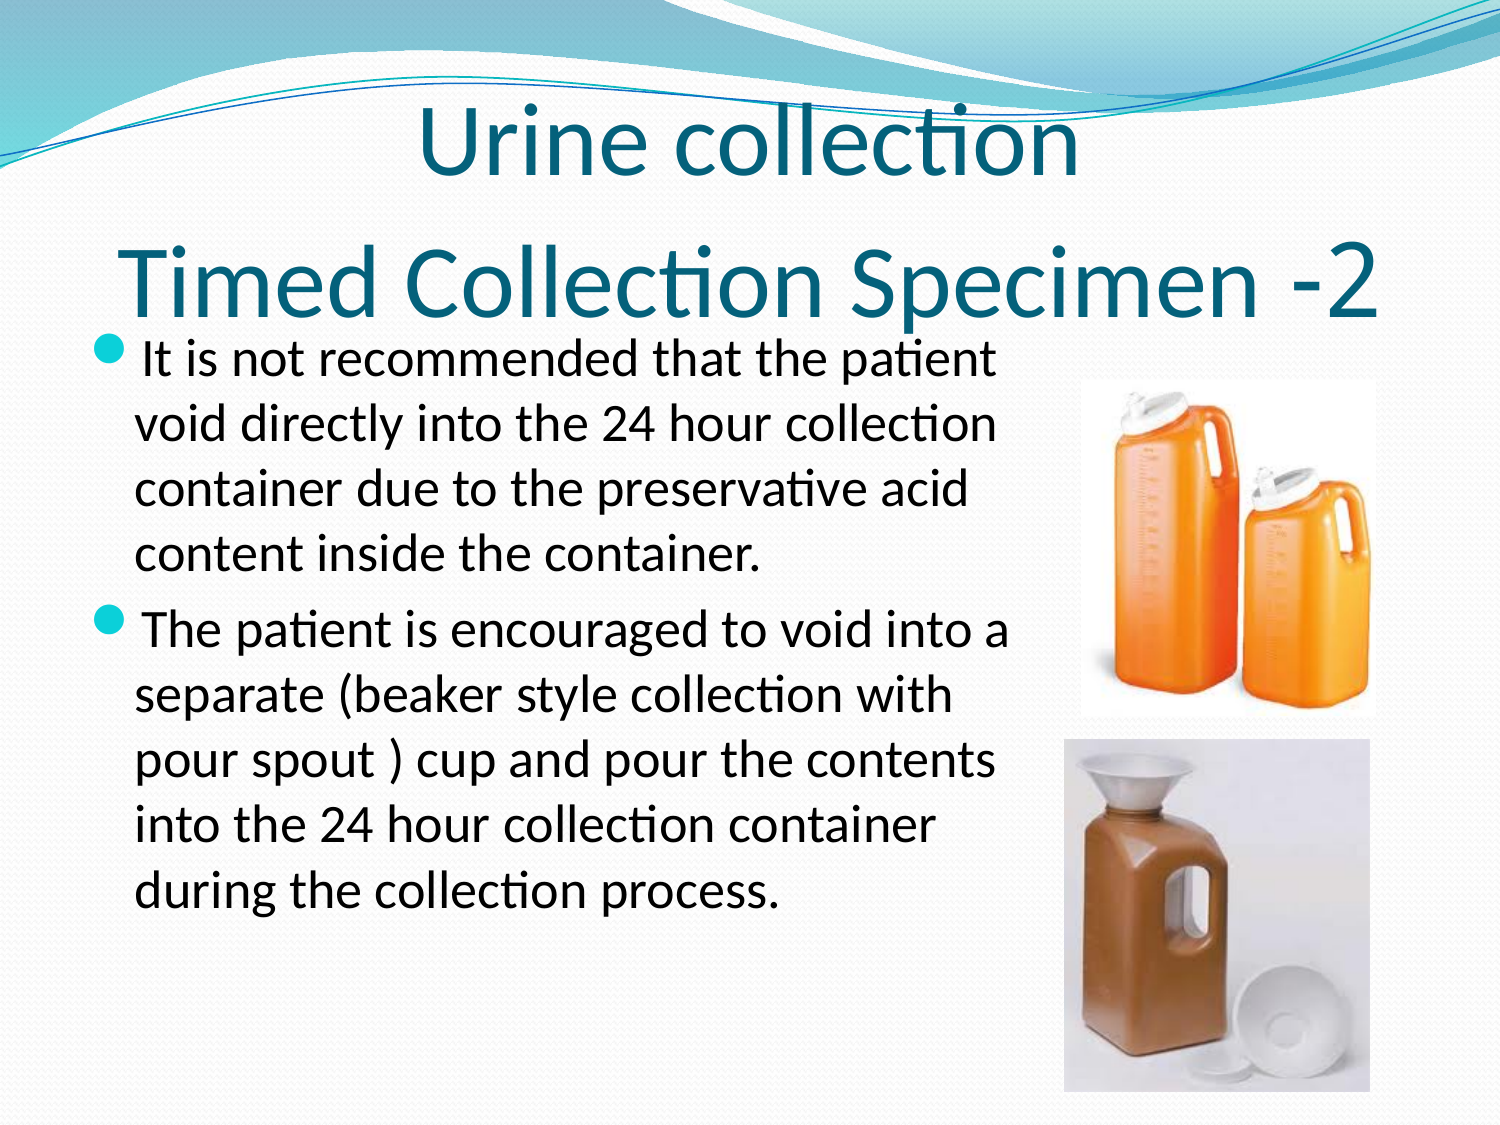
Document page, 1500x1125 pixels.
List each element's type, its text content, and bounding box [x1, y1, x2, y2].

picture [1080, 380, 1377, 717]
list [1063, 739, 1370, 1092]
list It is not recommended that the patient void directly into the 24 hour collection container due to the preservative acid content inside the container. The patient is encouraged to void into a separate (beaker style collection with pour spout ) cup and pour the contents into the 24 hour collection container during the collection process. [75, 339, 1038, 1043]
text_box 2- Timed Collection Specimen [74, 150, 1425, 339]
title Urine collection [75, 8, 1425, 150]
